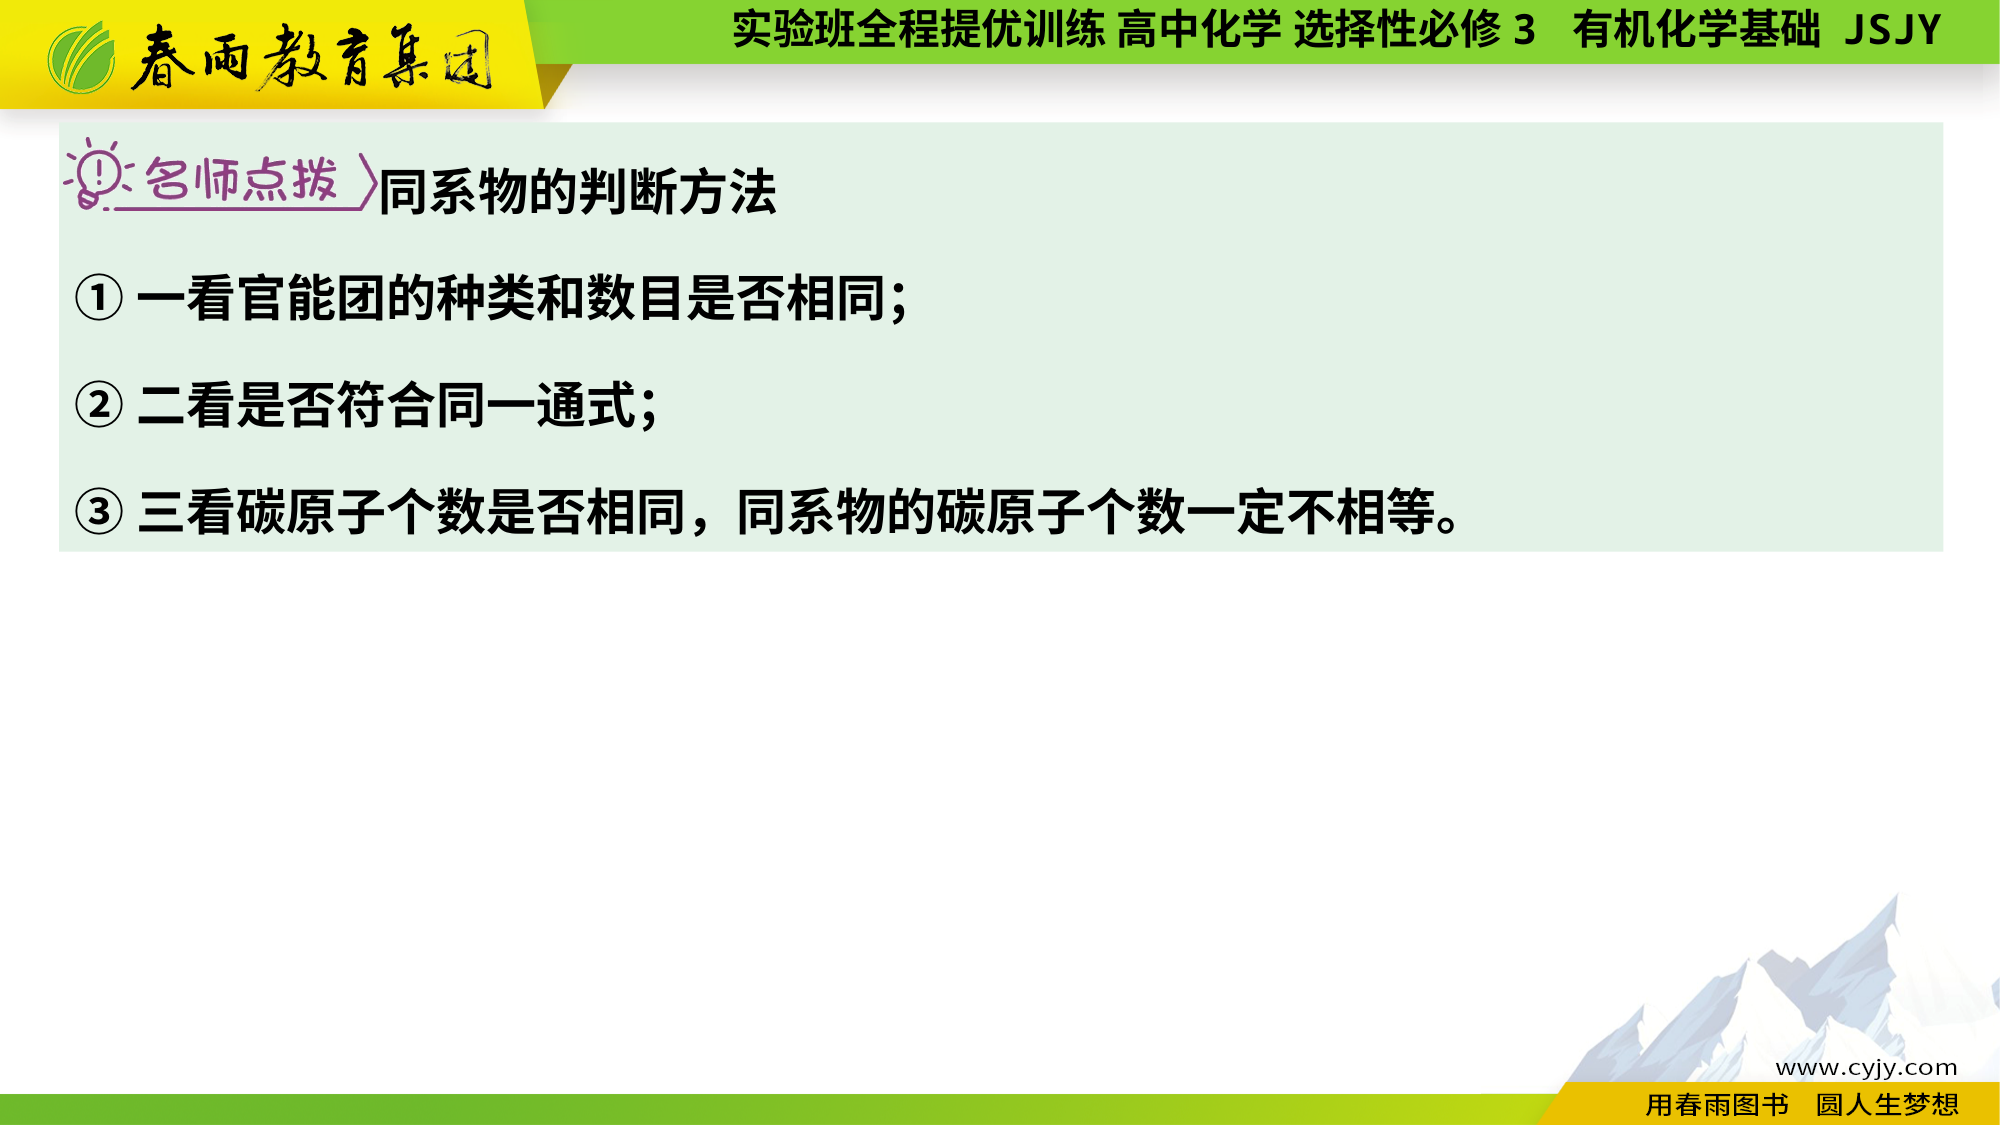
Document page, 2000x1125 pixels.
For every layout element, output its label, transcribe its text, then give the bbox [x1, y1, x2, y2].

picture [0, 0, 2000, 1125]
list 同系物的判断方法 ①一看官能团的种类和数目是否相同； ②二看是否符合同一通式； ③三看碳原子个数是否相同，同系物的碳原子个数一定不相等。 [59, 122, 1944, 552]
